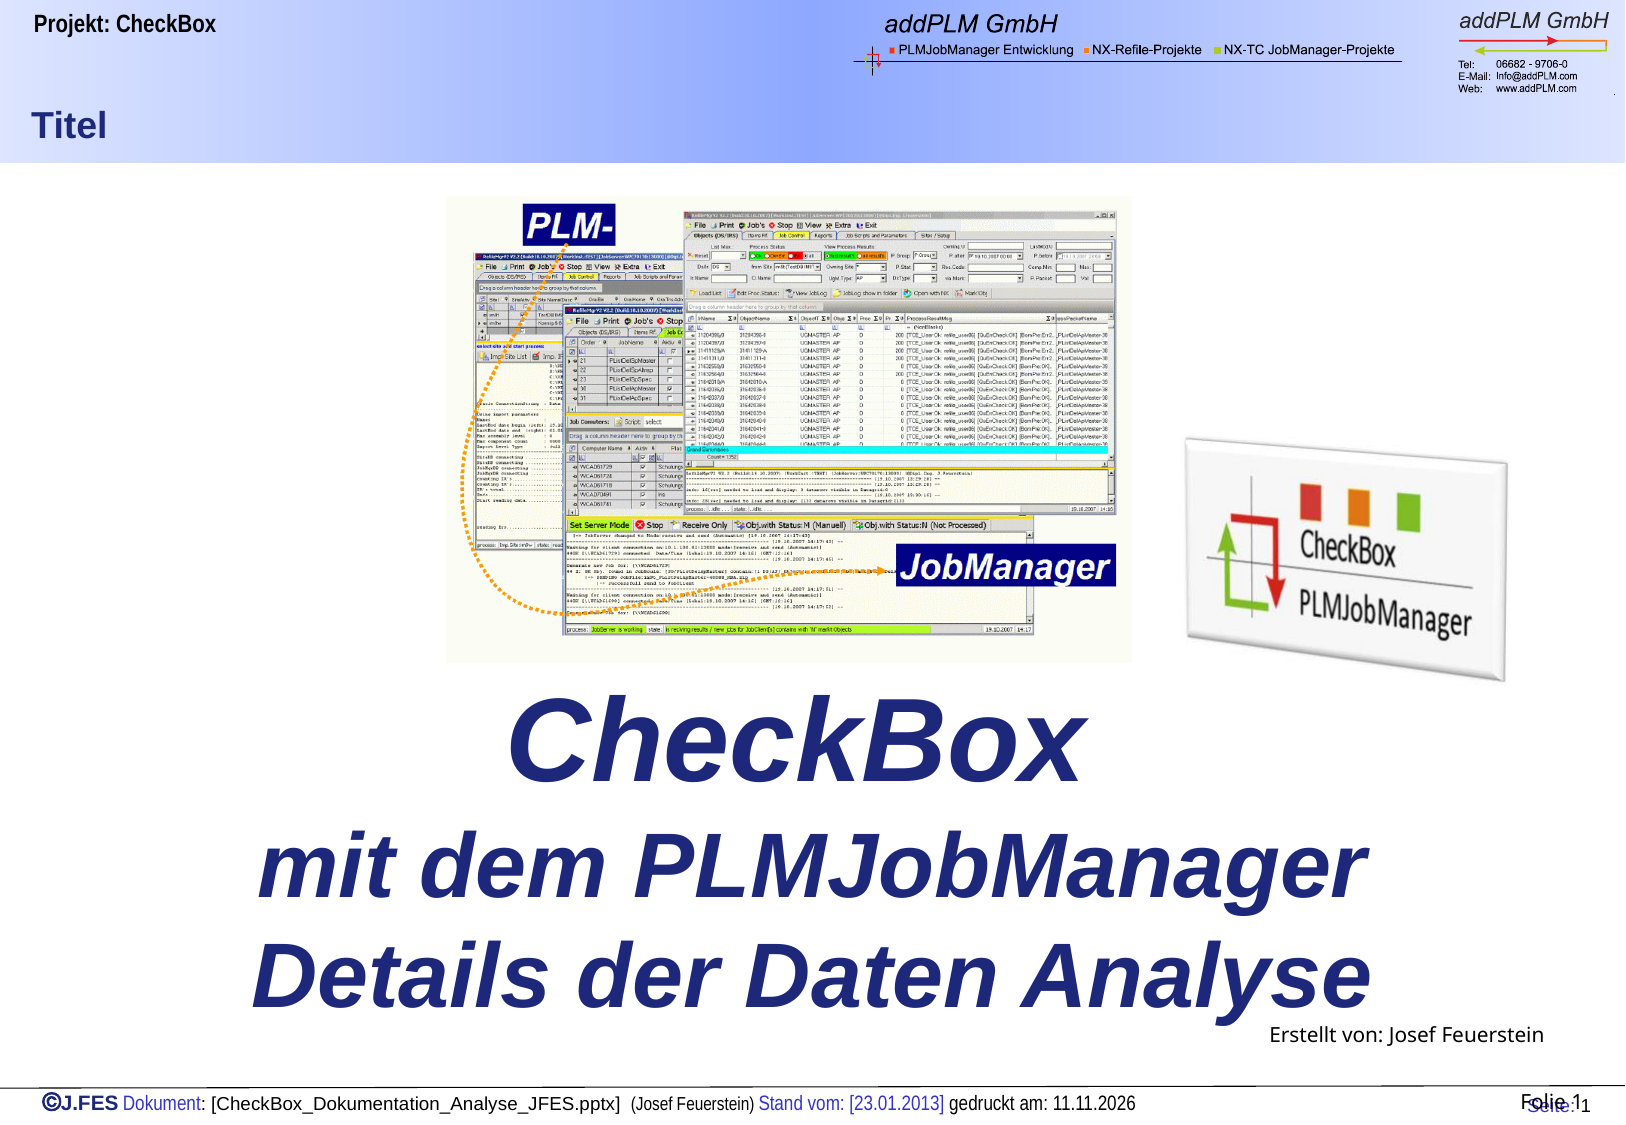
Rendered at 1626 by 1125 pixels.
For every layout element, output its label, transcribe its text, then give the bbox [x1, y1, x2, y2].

picture [446, 196, 1132, 663]
text_box Folie 1 [1259, 1081, 1598, 1125]
text_box Erstellt von: Josef Feuerstein [1215, 1019, 1598, 1054]
picture [1178, 429, 1512, 689]
text_box CheckBox mit dem PLMJobManager Details der Daten Analyse [184, 651, 1441, 1037]
title Titel [30, 73, 1600, 147]
